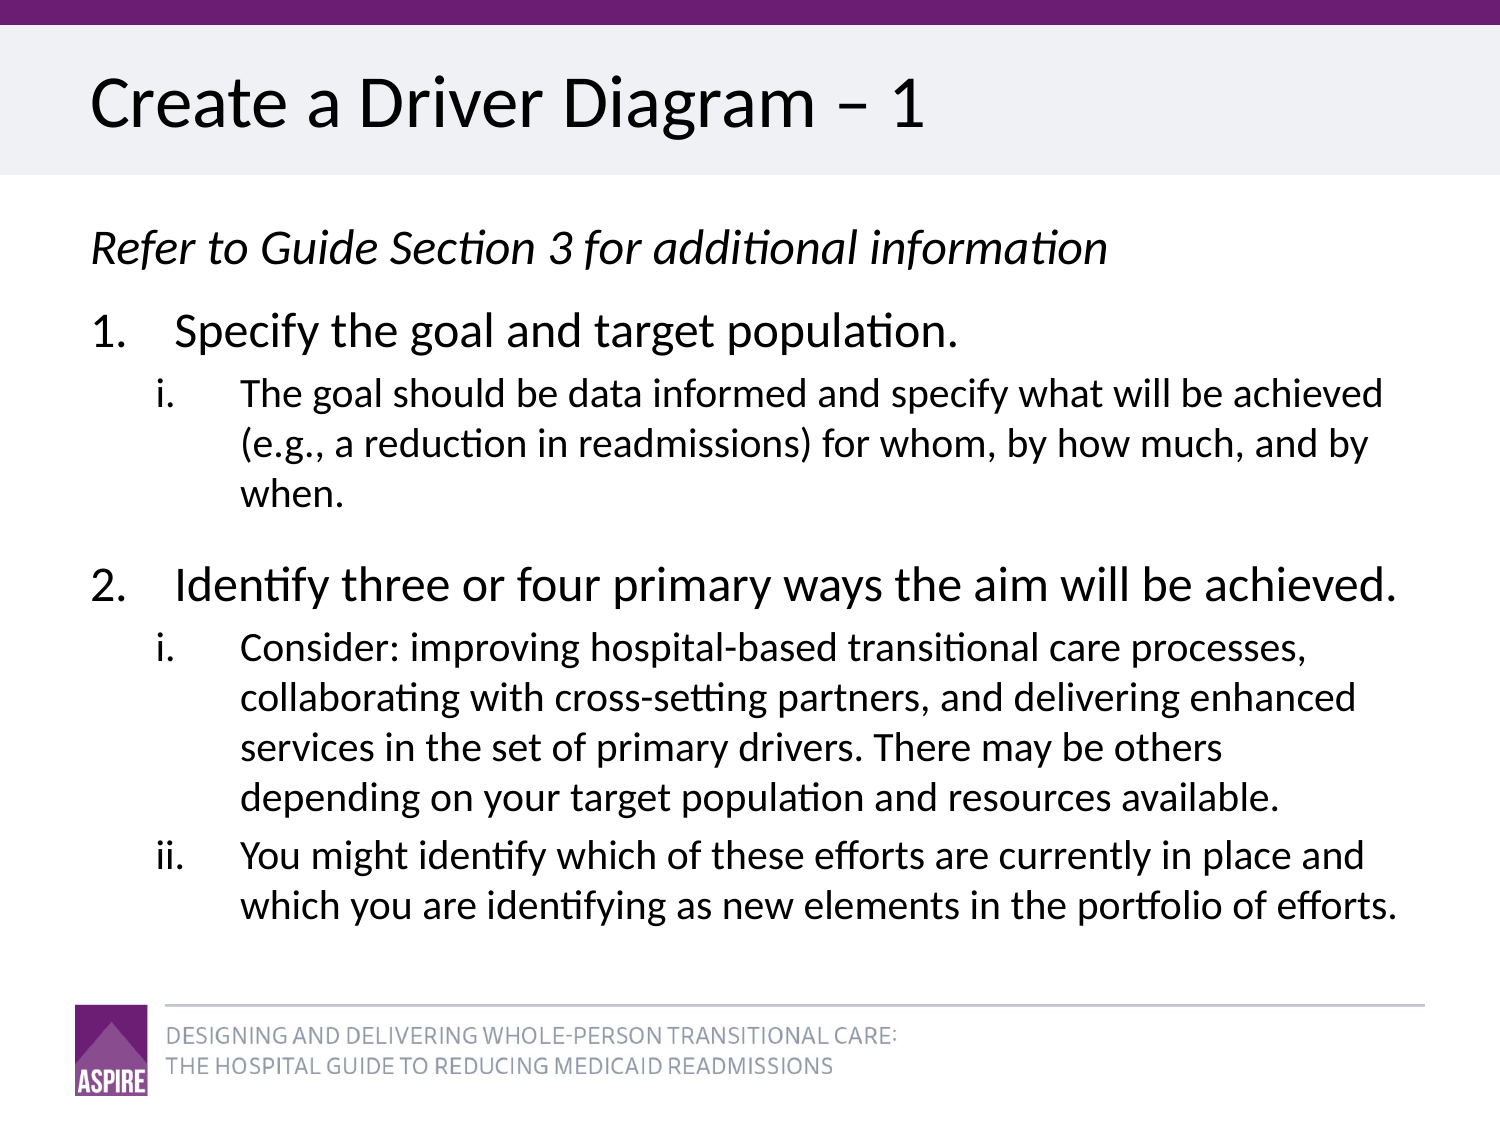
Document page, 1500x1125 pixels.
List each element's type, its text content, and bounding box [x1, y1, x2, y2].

list Refer to Guide Section 3 for additional information Specify the goal and target population. The goal should be data informed and specify what will be achieved (e.g., a reduction in readmissions) for whom, by how much, and by when. Identify three or four primary ways the aim will be achieved. Consider: improving hospital-based transitional care processes, collaborating with cross-setting partners, and delivering enhanced services in the set of primary drivers. There may be others depending on your target population and resources available. You might identify which of these efforts are currently in place and which you are identifying as new elements in the portfolio of efforts. [75, 207, 1425, 950]
picture [75, 1004, 1425, 1096]
title Create a Driver Diagram – 1 [75, 45, 1425, 150]
